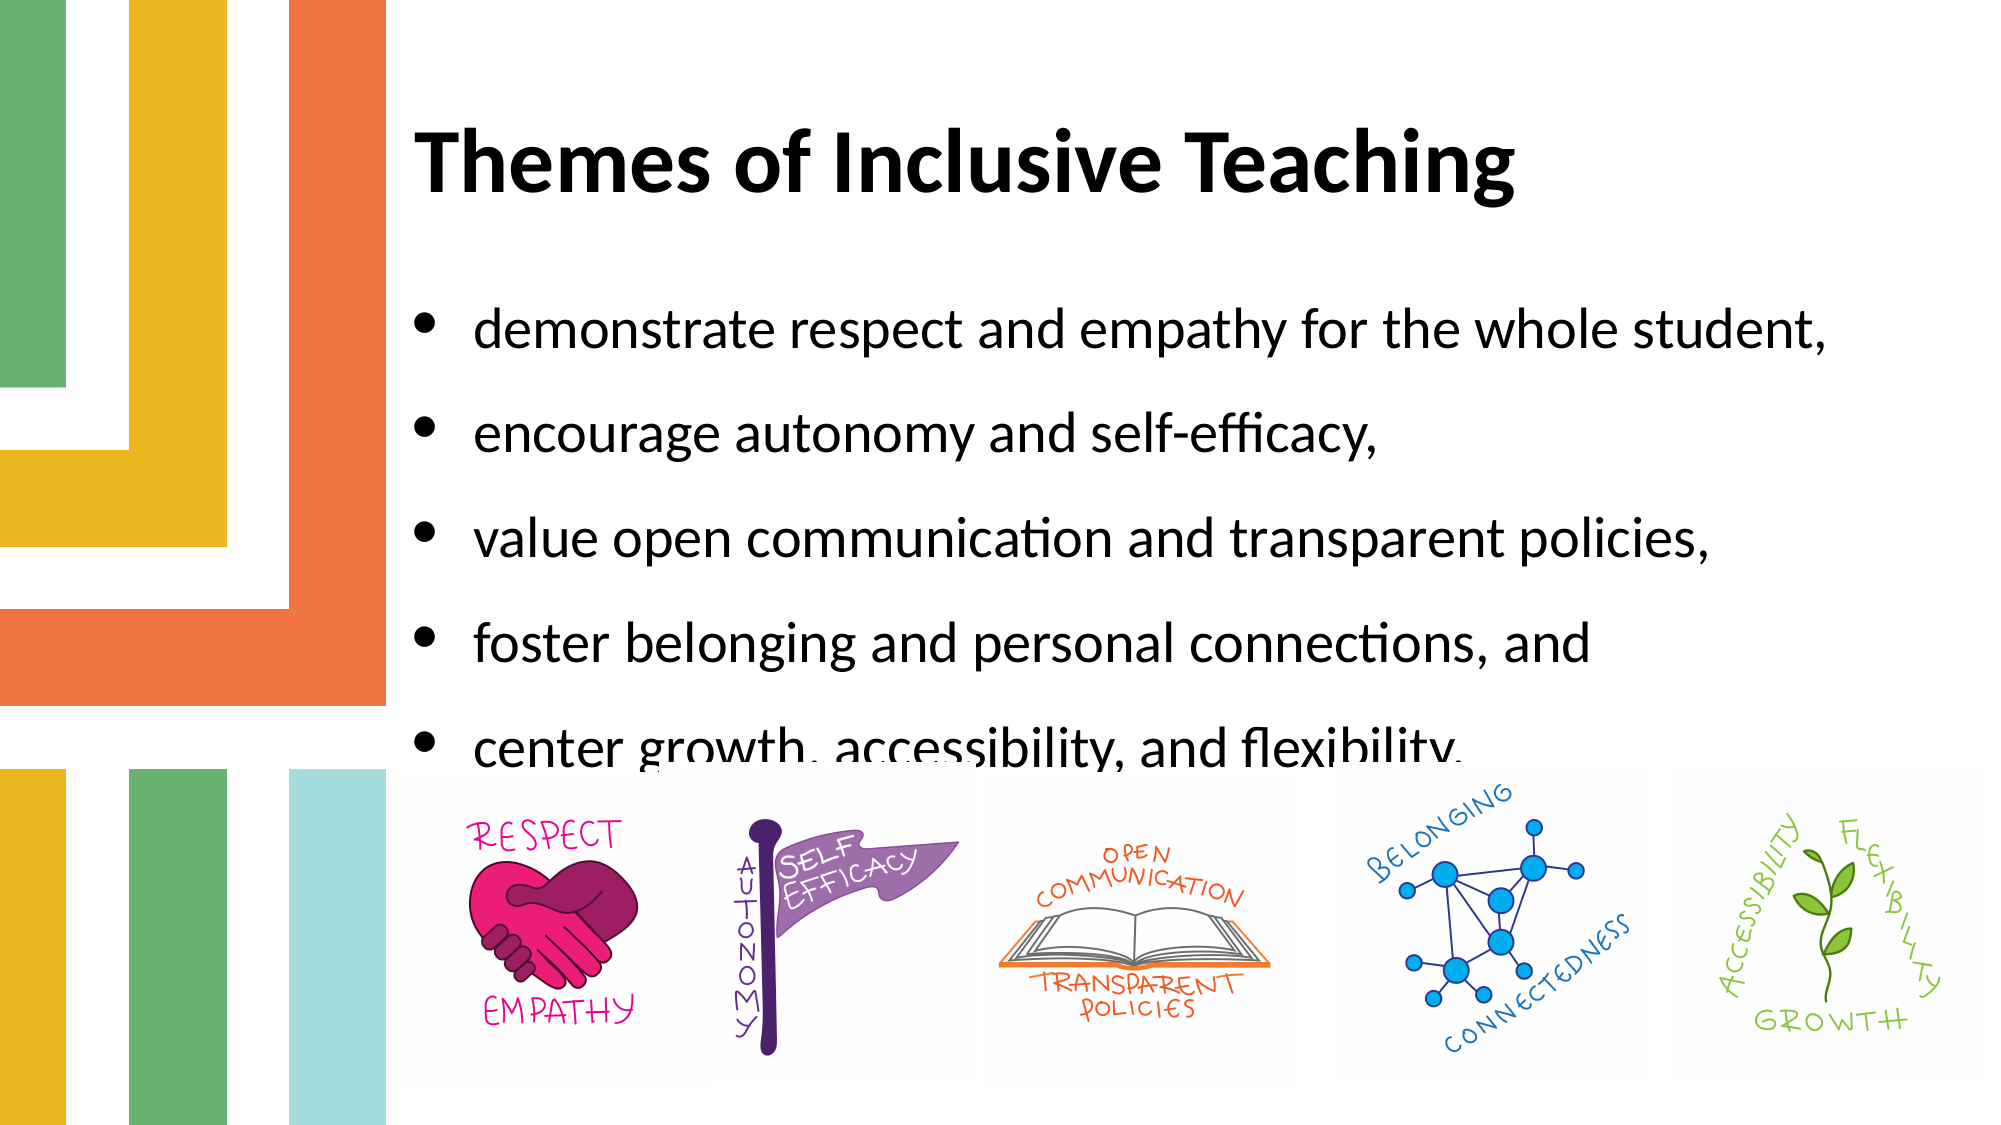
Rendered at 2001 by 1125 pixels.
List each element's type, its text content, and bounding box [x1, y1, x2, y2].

picture [1332, 762, 1650, 1079]
list demonstrate respect and empathy for the whole student, encourage autonomy and self-efficacy, value open communication and transparent policies, foster belonging and personal connections, and center growth, accessibility, and flexibility. [392, 247, 1898, 962]
picture [399, 762, 976, 1089]
title Themes of Inclusive Teaching [399, 53, 2000, 272]
picture [0, 0, 388, 1125]
picture [981, 772, 1299, 1089]
picture [1668, 762, 1985, 1079]
